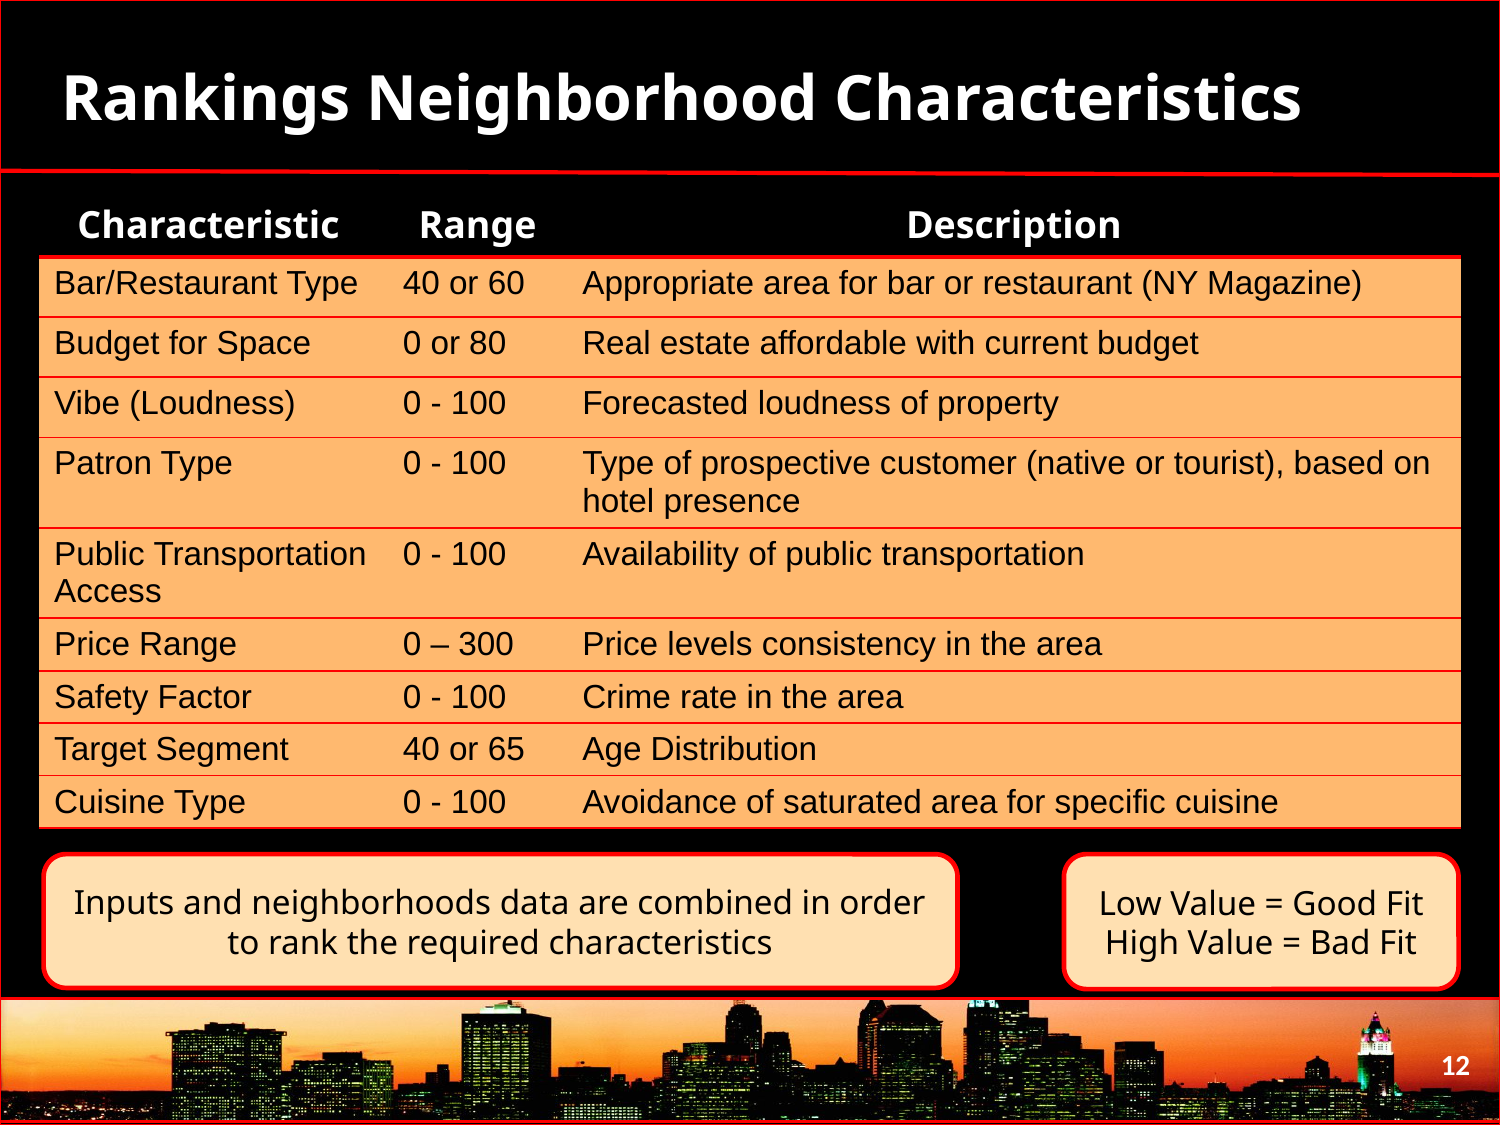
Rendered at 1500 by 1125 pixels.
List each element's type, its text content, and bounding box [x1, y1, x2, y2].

text_box Low Value = Good Fit High Value = Bad Fit [1063, 853, 1460, 990]
table_cell Forecasted loudness of property [567, 378, 1461, 437]
table_cell Public Transportation Access [39, 529, 388, 617]
table_cell Appropriate area for bar or restaurant (NY Magazine) [567, 259, 1461, 316]
table_cell 0 - 100 [388, 378, 567, 437]
table_cell Age Distribution [567, 724, 1461, 775]
table_cell Crime rate in the area [567, 672, 1461, 722]
table_cell 0 - 100 [388, 672, 567, 722]
picture [1, 1000, 1499, 1120]
table_cell Cuisine Type [39, 776, 388, 827]
table_cell 0 - 100 [388, 438, 567, 527]
table_cell Type of prospective customer (native or tourist), based on hotel presence [567, 438, 1461, 527]
text_box Inputs and neighborhoods data are combined in order to rank the required characteristics [42, 853, 959, 989]
table_cell 0 – 300 [388, 619, 567, 670]
table_cell Bar/Restaurant Type [39, 259, 388, 316]
table_cell Availability of public transportation [567, 529, 1461, 617]
table_cell 0 - 100 [388, 529, 567, 617]
table_header Range [388, 191, 567, 255]
table_cell Patron Type [39, 438, 388, 527]
table_cell Real estate affordable with current budget [567, 318, 1461, 376]
table_cell 0 - 100 [388, 776, 567, 827]
table_cell Vibe (Loudness) [39, 378, 388, 437]
table_cell Price Range [39, 619, 388, 670]
table_cell 40 or 60 [388, 259, 567, 316]
table_cell Avoidance of saturated area for specific cuisine [567, 776, 1461, 827]
table_header Characteristic [39, 191, 388, 255]
title Rankings Neighborhood Characteristics [46, 45, 1480, 146]
table_cell Price levels consistency in the area [567, 619, 1461, 670]
table_cell Safety Factor [39, 672, 388, 722]
table_cell 40 or 65 [388, 724, 567, 775]
table_header Description [567, 191, 1461, 255]
table_cell Target Segment [39, 724, 388, 775]
table_cell 0 or 80 [388, 318, 567, 376]
table_cell Budget for Space [39, 318, 388, 376]
